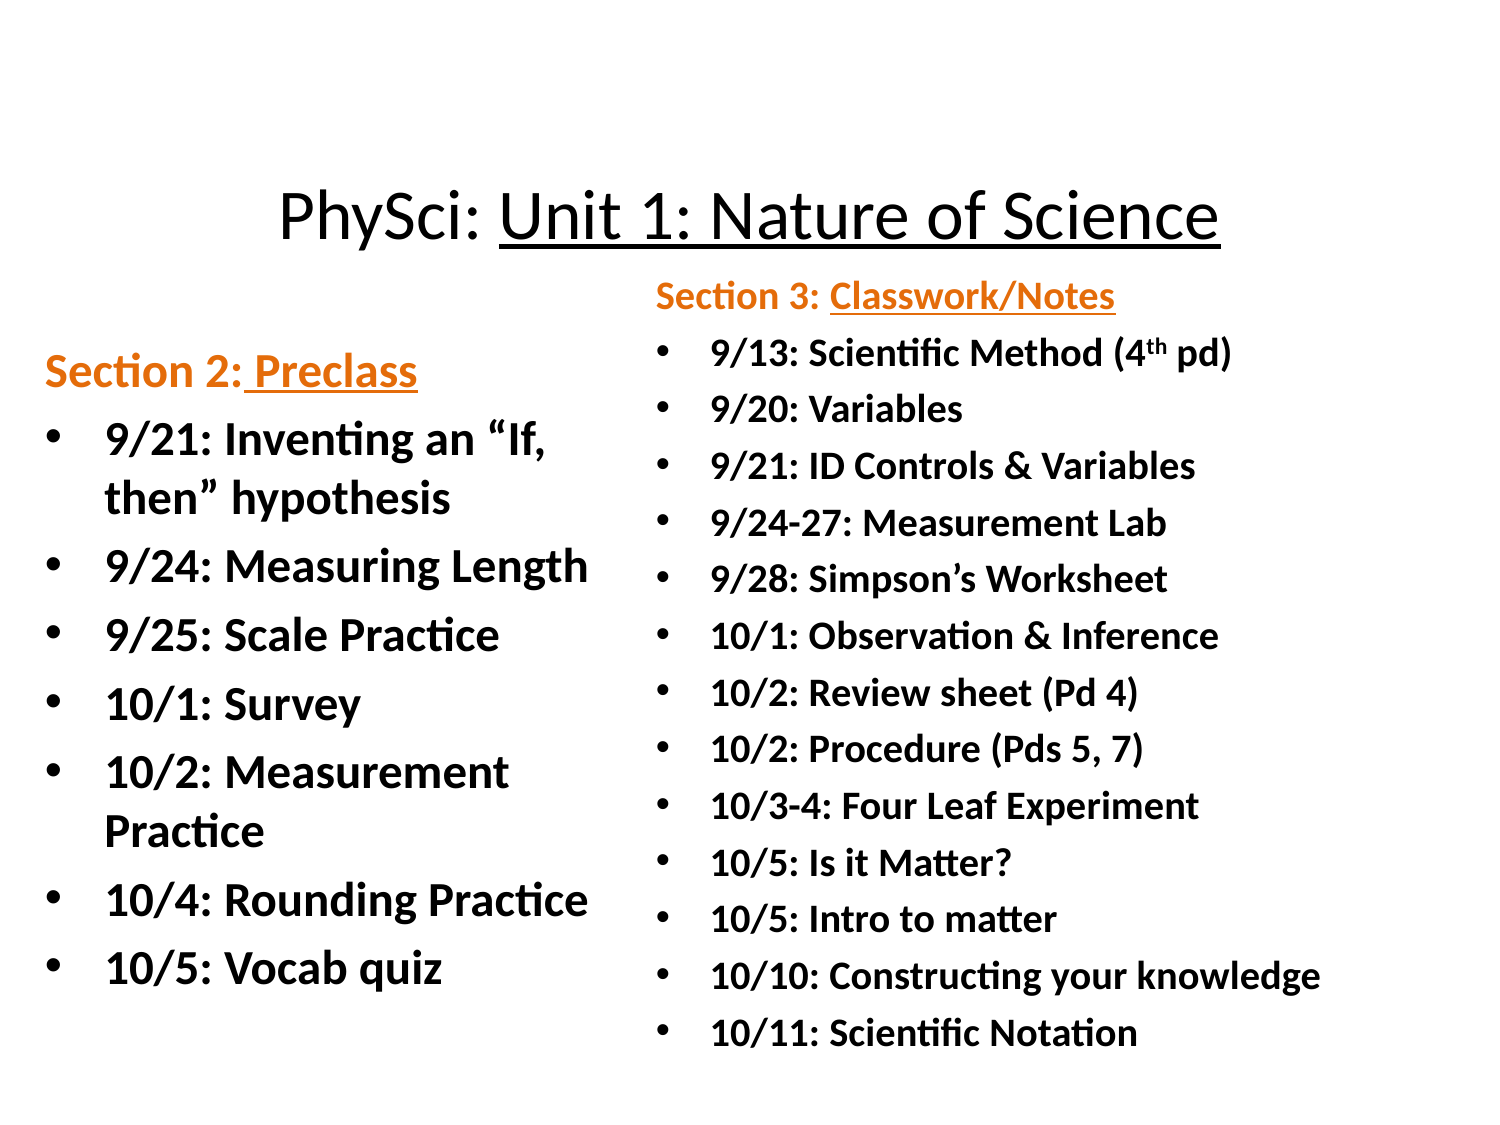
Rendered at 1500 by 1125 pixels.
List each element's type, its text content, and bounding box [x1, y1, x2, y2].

title PhySci: Unit 1: Nature of Science [75, 74, 1425, 262]
list Section 2: Preclass 9/21: Inventing an “If, then” hypothesis 9/24: Measuring Length 9/25: Scale Practice 10/1: Survey 10/2: Measurement Practice 10/4: Rounding Practice 10/5: Vocab quiz [29, 330, 640, 1005]
list Section 3: Classwork/Notes 9/13: Scientific Method (4th pd) 9/20: Variables 9/21: ID Controls & Variables 9/24-27: Measurement Lab 9/28: Simpson’s Worksheet 10/1: Observation & Inference 10/2: Review sheet (Pd 4) 10/2: Procedure (Pds 5, 7) 10/3-4: Four Leaf Experiment 10/5: Is it Matter? 10/5: Intro to matter 10/10: Constructing your knowledge 10/11: Scientific Notation [640, 261, 1500, 1067]
